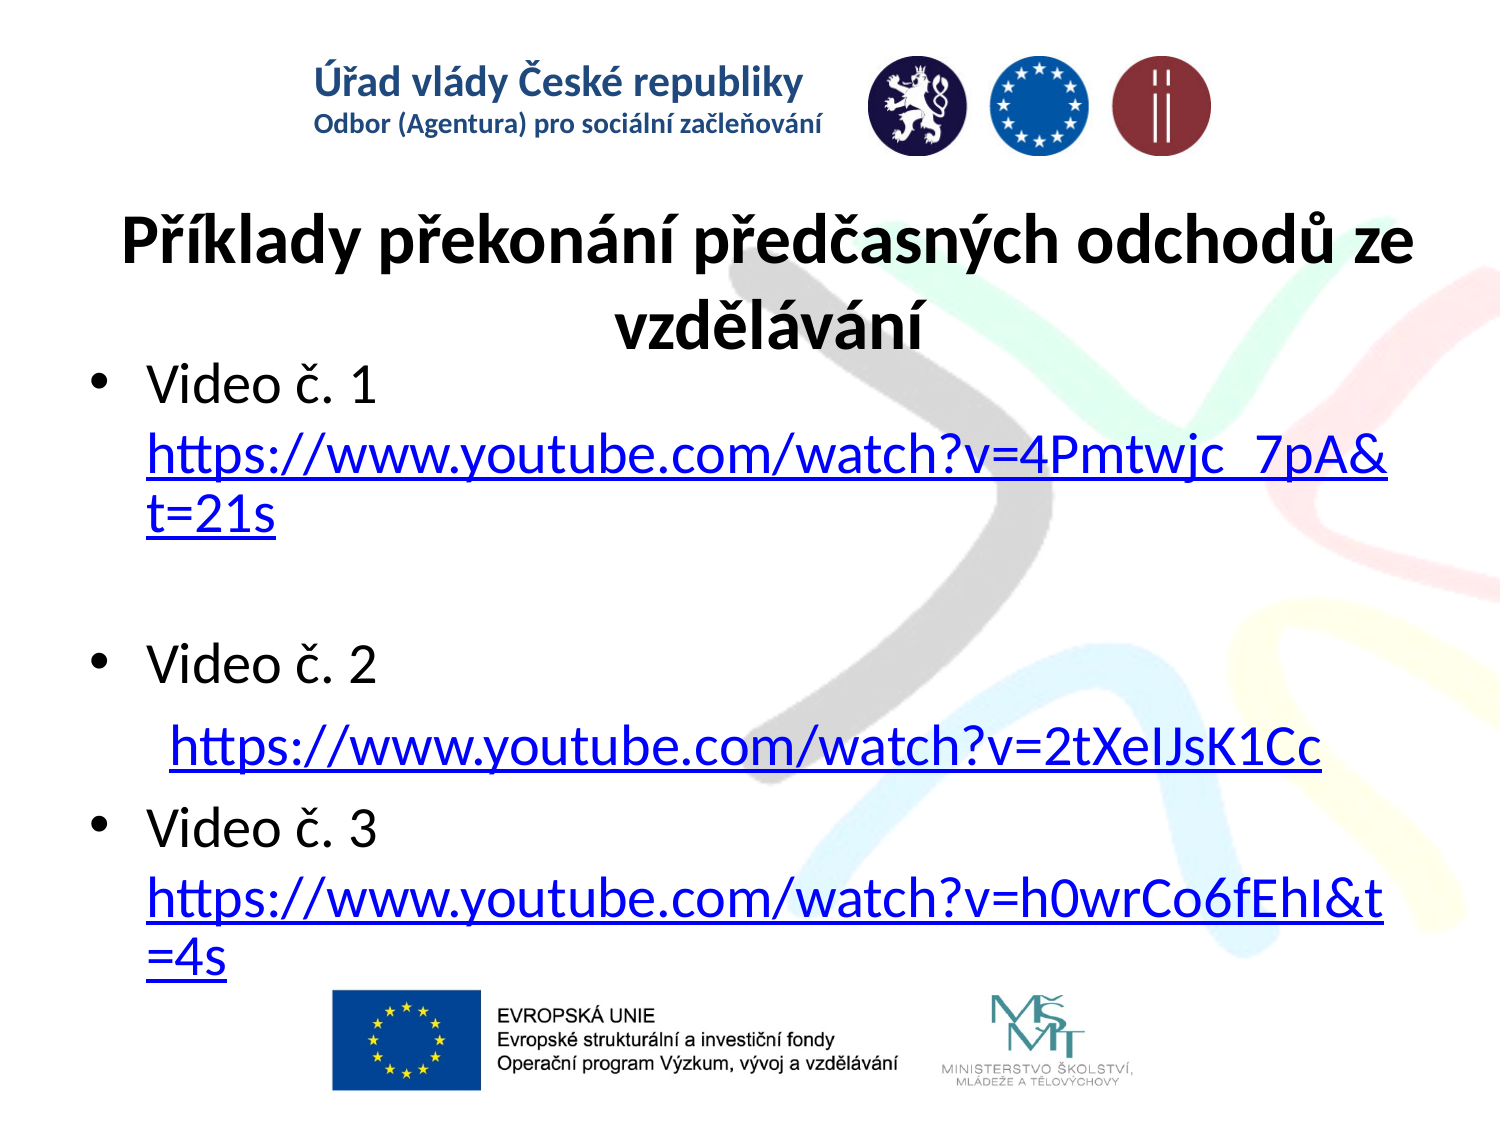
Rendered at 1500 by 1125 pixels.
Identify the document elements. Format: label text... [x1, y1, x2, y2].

picture [868, 56, 1211, 156]
title Příklady překonání předčasných odchodů ze vzdělávání [76, 184, 1463, 372]
list Video č. 1 https://www.youtube.com/watch?v=4Pmtwjc_7pA&t=21s Video č. 2 https://www.youtube.com/watch?v=2tXeIJsK1Cc Video č. 3 https://www.youtube.com/watch?v=h0wrCo6fEhI&t=4s [75, 338, 1412, 1005]
picture [301, 1005, 1153, 1109]
